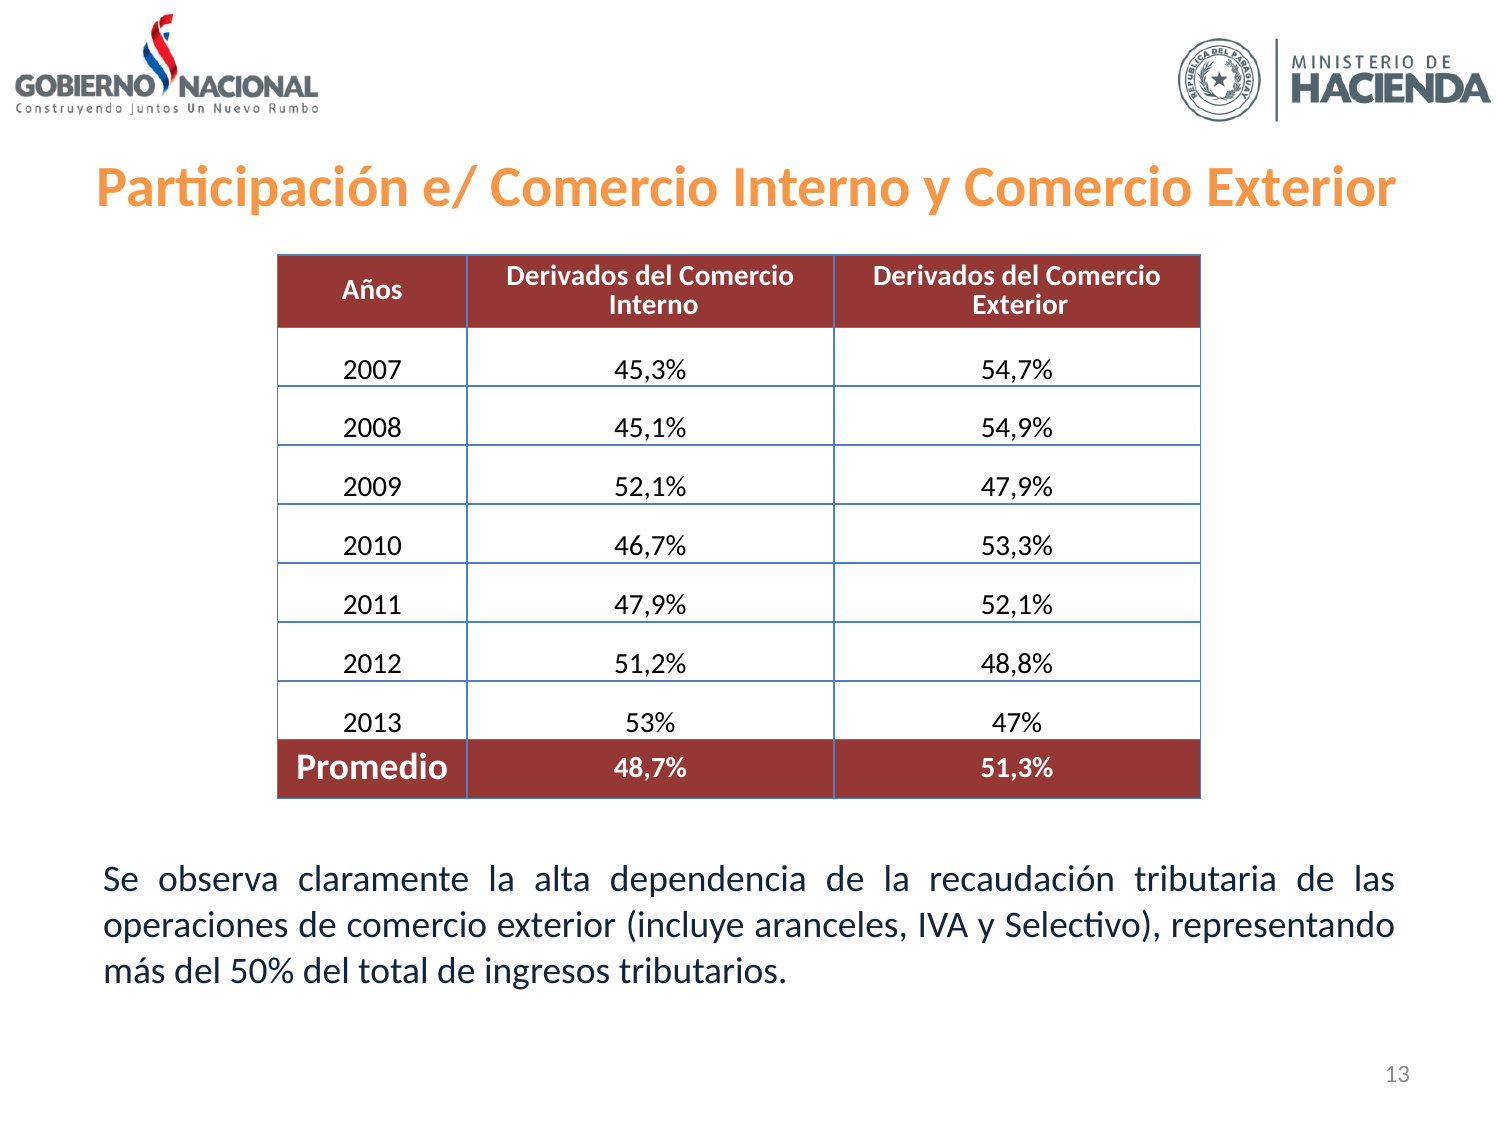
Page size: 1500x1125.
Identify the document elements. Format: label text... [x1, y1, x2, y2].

table_cell 46,7% [468, 505, 833, 562]
table_cell 47% [835, 682, 1200, 739]
table_cell 2011 [278, 564, 466, 621]
table_cell 2013 [278, 682, 466, 739]
table_cell 52,1% [835, 564, 1200, 621]
slide_number 13 [1074, 1042, 1425, 1103]
table_cell 54,7% [835, 328, 1200, 385]
table_header Derivados del Comercio Interno [468, 256, 833, 327]
table_cell 54,9% [835, 387, 1200, 444]
table_header Años [278, 256, 466, 327]
table_cell 51,2% [468, 623, 833, 680]
table_cell 47,9% [835, 446, 1200, 503]
table_cell 45,3% [468, 328, 833, 385]
table_cell 2009 [278, 446, 466, 503]
table_cell 2007 [278, 328, 466, 385]
table_cell 47,9% [468, 564, 833, 621]
table_cell 48,8% [835, 623, 1200, 680]
table_cell 53,3% [835, 505, 1200, 562]
title Participación e/ Comercio Interno y Comercio Exterior [0, 124, 1495, 241]
table_cell 2012 [278, 623, 466, 680]
table_header Derivados del Comercio Exterior [835, 256, 1200, 327]
picture [1173, 33, 1495, 124]
table_cell 48,7% [468, 740, 833, 798]
picture [5, 7, 328, 124]
table_cell 52,1% [468, 446, 833, 503]
table_cell 51,3% [835, 740, 1200, 798]
table_cell 53% [468, 682, 833, 739]
table_cell Promedio [278, 740, 466, 798]
table_cell 2008 [278, 387, 466, 444]
table_cell 2010 [278, 505, 466, 562]
text_box Se observa claramente la alta dependencia de la recaudación tributaria de las operaciones de comercio exterior (incluye aranceles, IVA y Selectivo), representando más del 50% del total de ingresos tributarios. [88, 845, 1412, 999]
table_cell 45,1% [468, 387, 833, 444]
